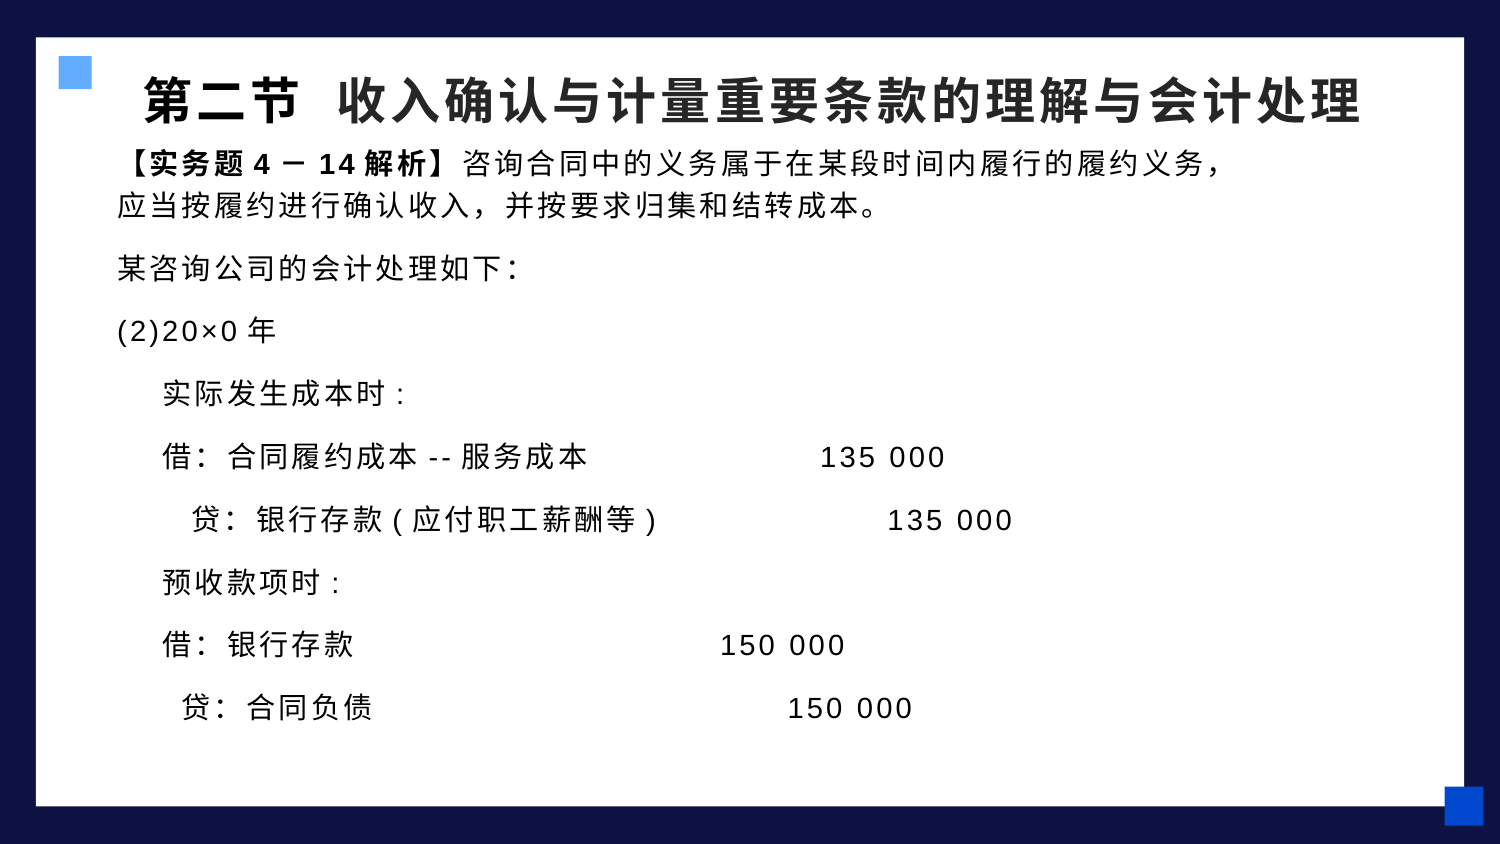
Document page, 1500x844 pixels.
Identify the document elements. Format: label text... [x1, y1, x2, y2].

list 【实务题4－14解析】咨询合同中的义务属于在某段时间内履行的履约义务，应当按履约进行确认收入，并按要求归集和结转成本。 某咨询公司的会计处理如下： (2)20×0年 实际发生成本时: 借：合同履约成本--服务成本 135 000 贷：银行存款(应付职工薪酬等) 135 000 预收款项时: 借：银行存款 150 000 贷：合同负债 150 000 [100, 138, 1285, 563]
text_box 第二节 收入确认与计量重要条款的理解与会计处理 [99, 48, 1400, 138]
